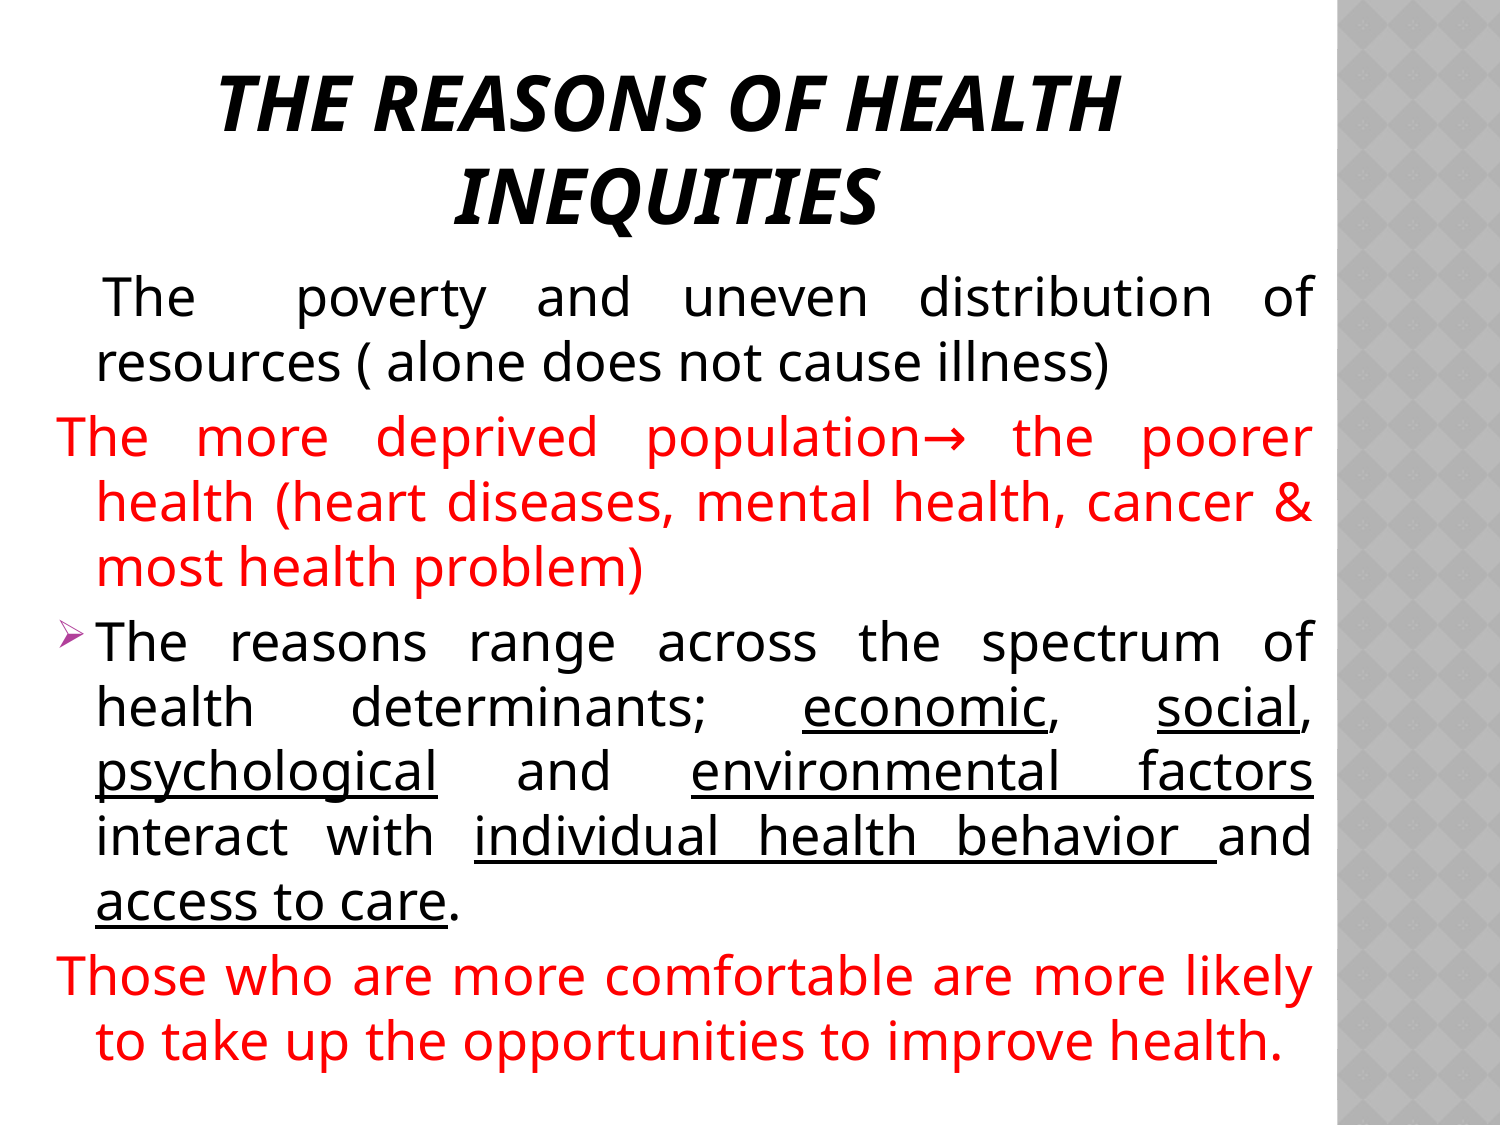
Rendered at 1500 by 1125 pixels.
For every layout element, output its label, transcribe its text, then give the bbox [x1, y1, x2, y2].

list The poverty and uneven distribution of resources ( alone does not cause illness) The more deprived population→ the poorer health (heart diseases, mental health, cancer & most health problem) The reasons range across the spectrum of health determinants; economic, social, psychological and environmental factors interact with individual health behavior and access to care. Those who are more comfortable are more likely to take up the opportunities to improve health. [41, 255, 1329, 1094]
title The reasons of health inequities [75, 52, 1263, 240]
